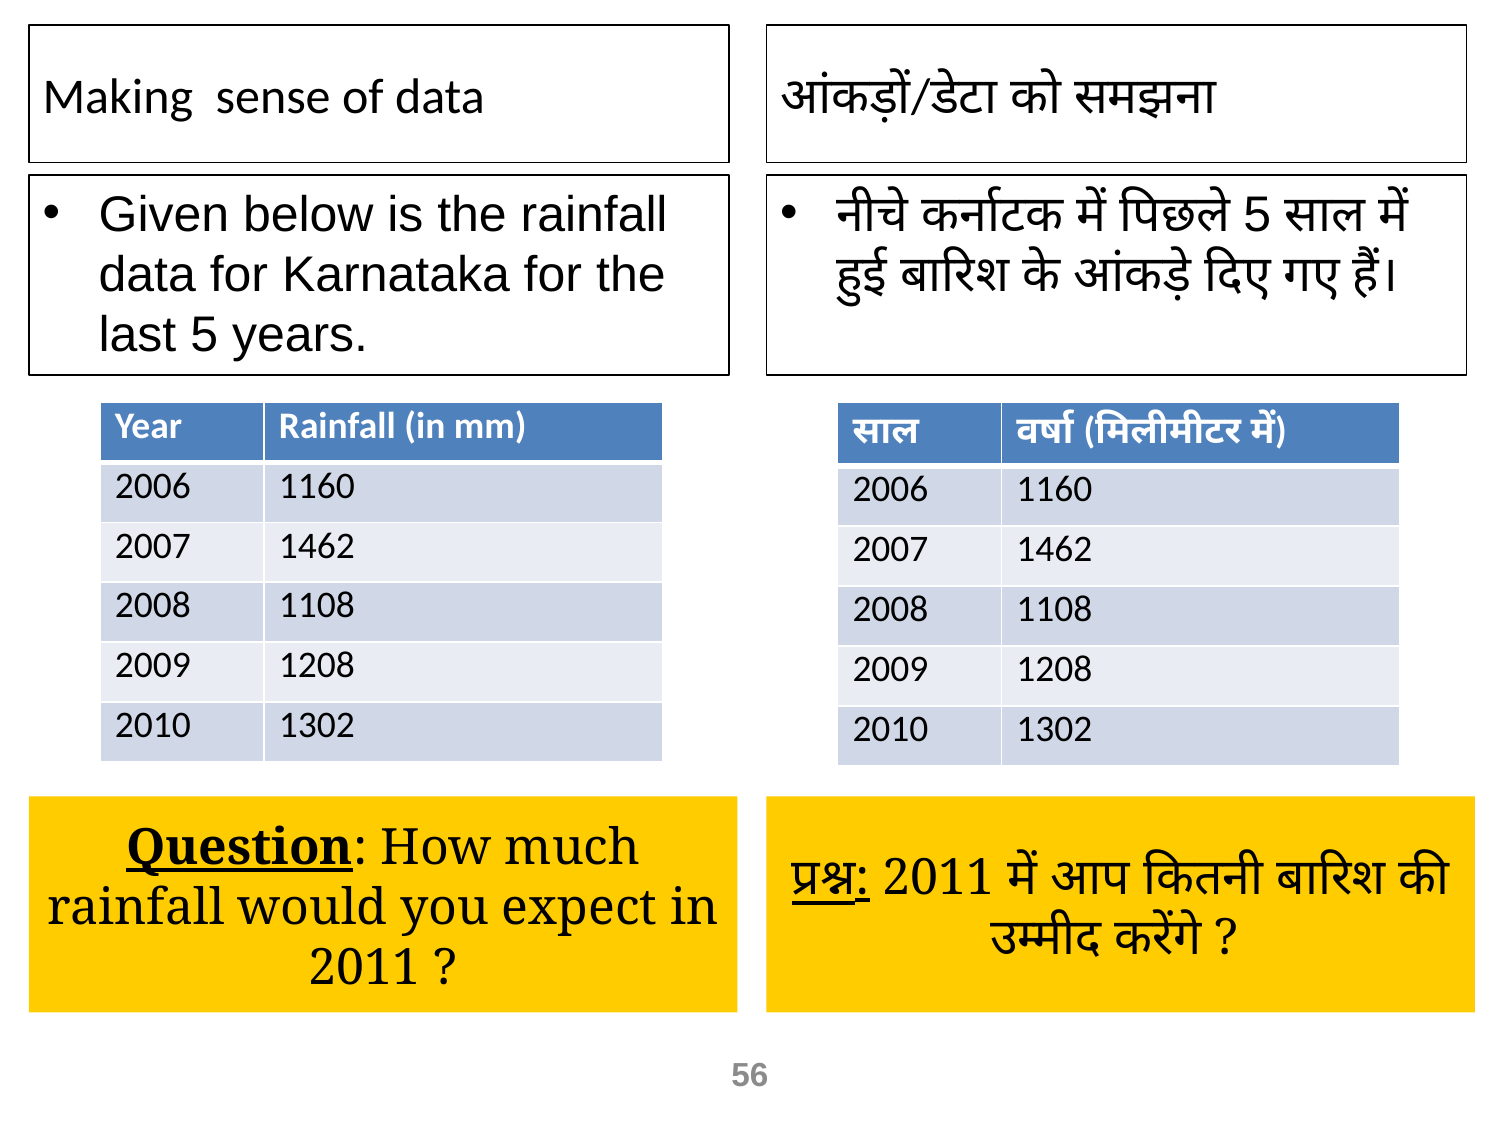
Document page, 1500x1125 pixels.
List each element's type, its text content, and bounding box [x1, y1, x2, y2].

table_header Year [101, 403, 263, 460]
table_header साल [838, 403, 1001, 463]
table_cell 1108 [1002, 587, 1399, 645]
table_cell 2010 [838, 707, 1001, 765]
text_box नीचे कर्नाटक में पिछले 5 साल में हुई बारिश के आंकड़े दिए गए हैं। [766, 174, 1467, 375]
table_cell 1208 [1002, 647, 1399, 705]
text_box आंकड़ों/डेटा को समझना [766, 24, 1467, 163]
text_box Given below is the rainfall data for Karnataka for the last 5 years. [28, 174, 729, 375]
slide_number 56 [512, 1042, 988, 1103]
table_cell 1462 [265, 523, 662, 581]
table_cell 1462 [1002, 527, 1399, 585]
table_cell 2008 [838, 587, 1001, 645]
text_box Making sense of data [28, 24, 729, 163]
text_box Question: How much rainfall would you expect in 2011 ? [28, 796, 738, 1013]
table_cell 2009 [101, 643, 263, 701]
table_cell 1208 [265, 643, 662, 701]
table_cell 1108 [265, 583, 662, 641]
table_cell 2006 [101, 465, 263, 522]
table_header Rainfall (in mm) [265, 403, 662, 460]
text_box प्रश्न: 2011 में आप कितनी बारिश की उम्मीद करेंगे ? [766, 796, 1475, 1013]
table_cell 2010 [101, 703, 263, 761]
table_cell 2007 [838, 527, 1001, 585]
table_cell 2007 [101, 523, 263, 581]
table_cell 1160 [1002, 469, 1399, 525]
table_cell 1302 [1002, 707, 1399, 765]
table_header वर्षा (मिलीमीटर में) [1002, 403, 1399, 463]
table_cell 2009 [838, 647, 1001, 705]
table_cell 1302 [265, 703, 662, 761]
table_cell 1160 [265, 465, 662, 522]
table_cell 2006 [838, 469, 1001, 525]
table_cell 2008 [101, 583, 263, 641]
